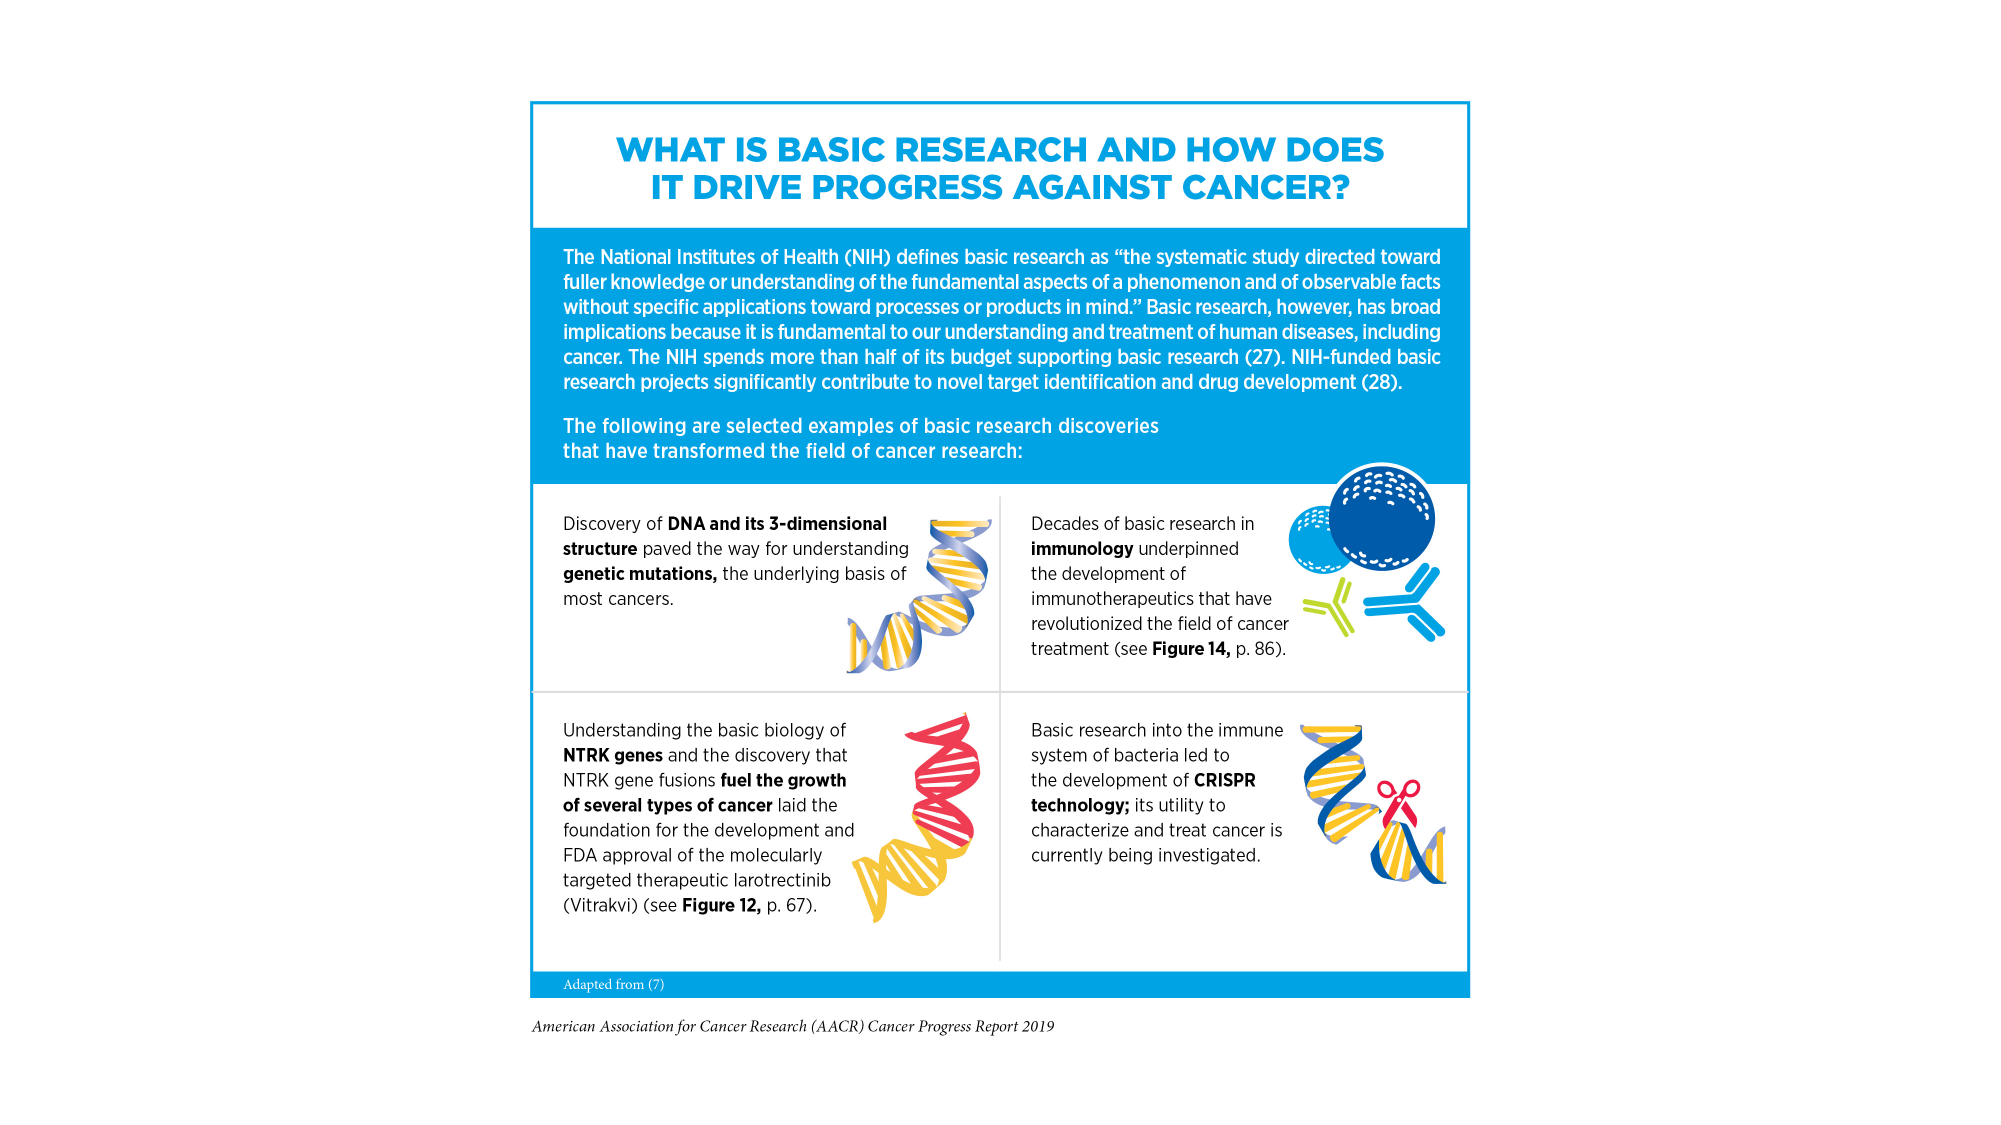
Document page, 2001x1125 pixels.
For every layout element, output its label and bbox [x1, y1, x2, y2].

picture [499, 68, 1500, 1057]
